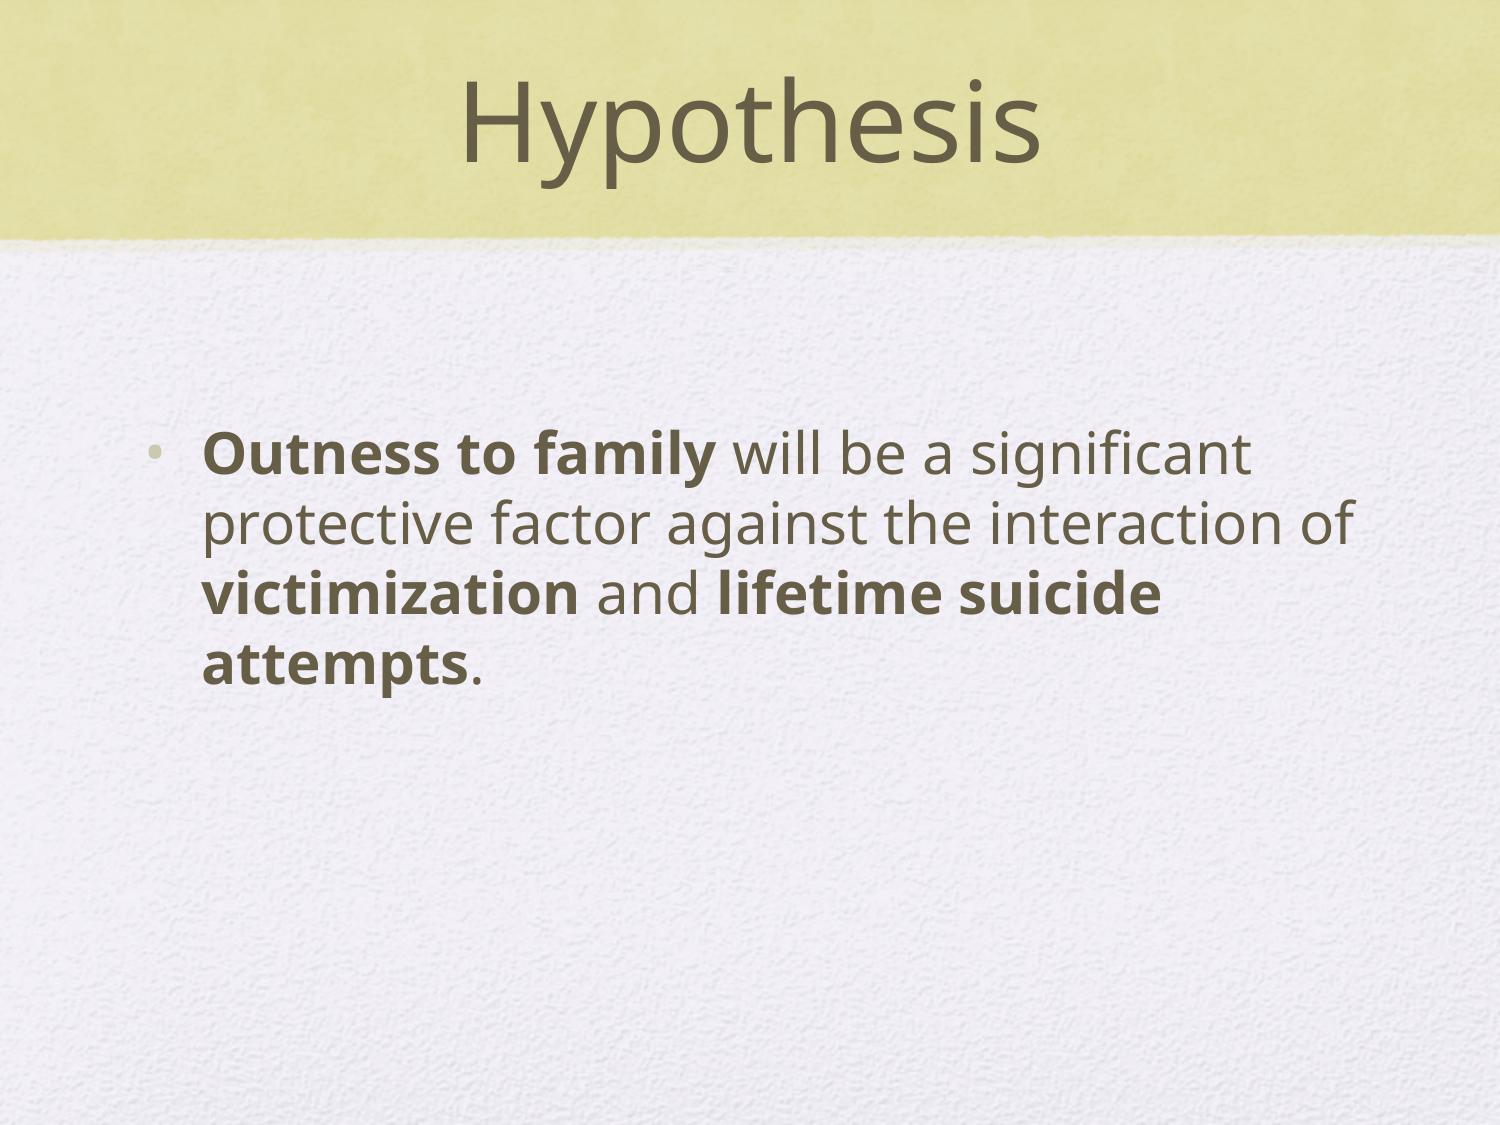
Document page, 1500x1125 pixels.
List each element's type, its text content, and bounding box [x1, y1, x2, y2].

title Hypothesis [129, 6, 1372, 239]
list Outness to family will be a significant protective factor against the interaction of victimization and lifetime suicide attempts. [129, 288, 1372, 993]
picture [0, 225, 1500, 1125]
